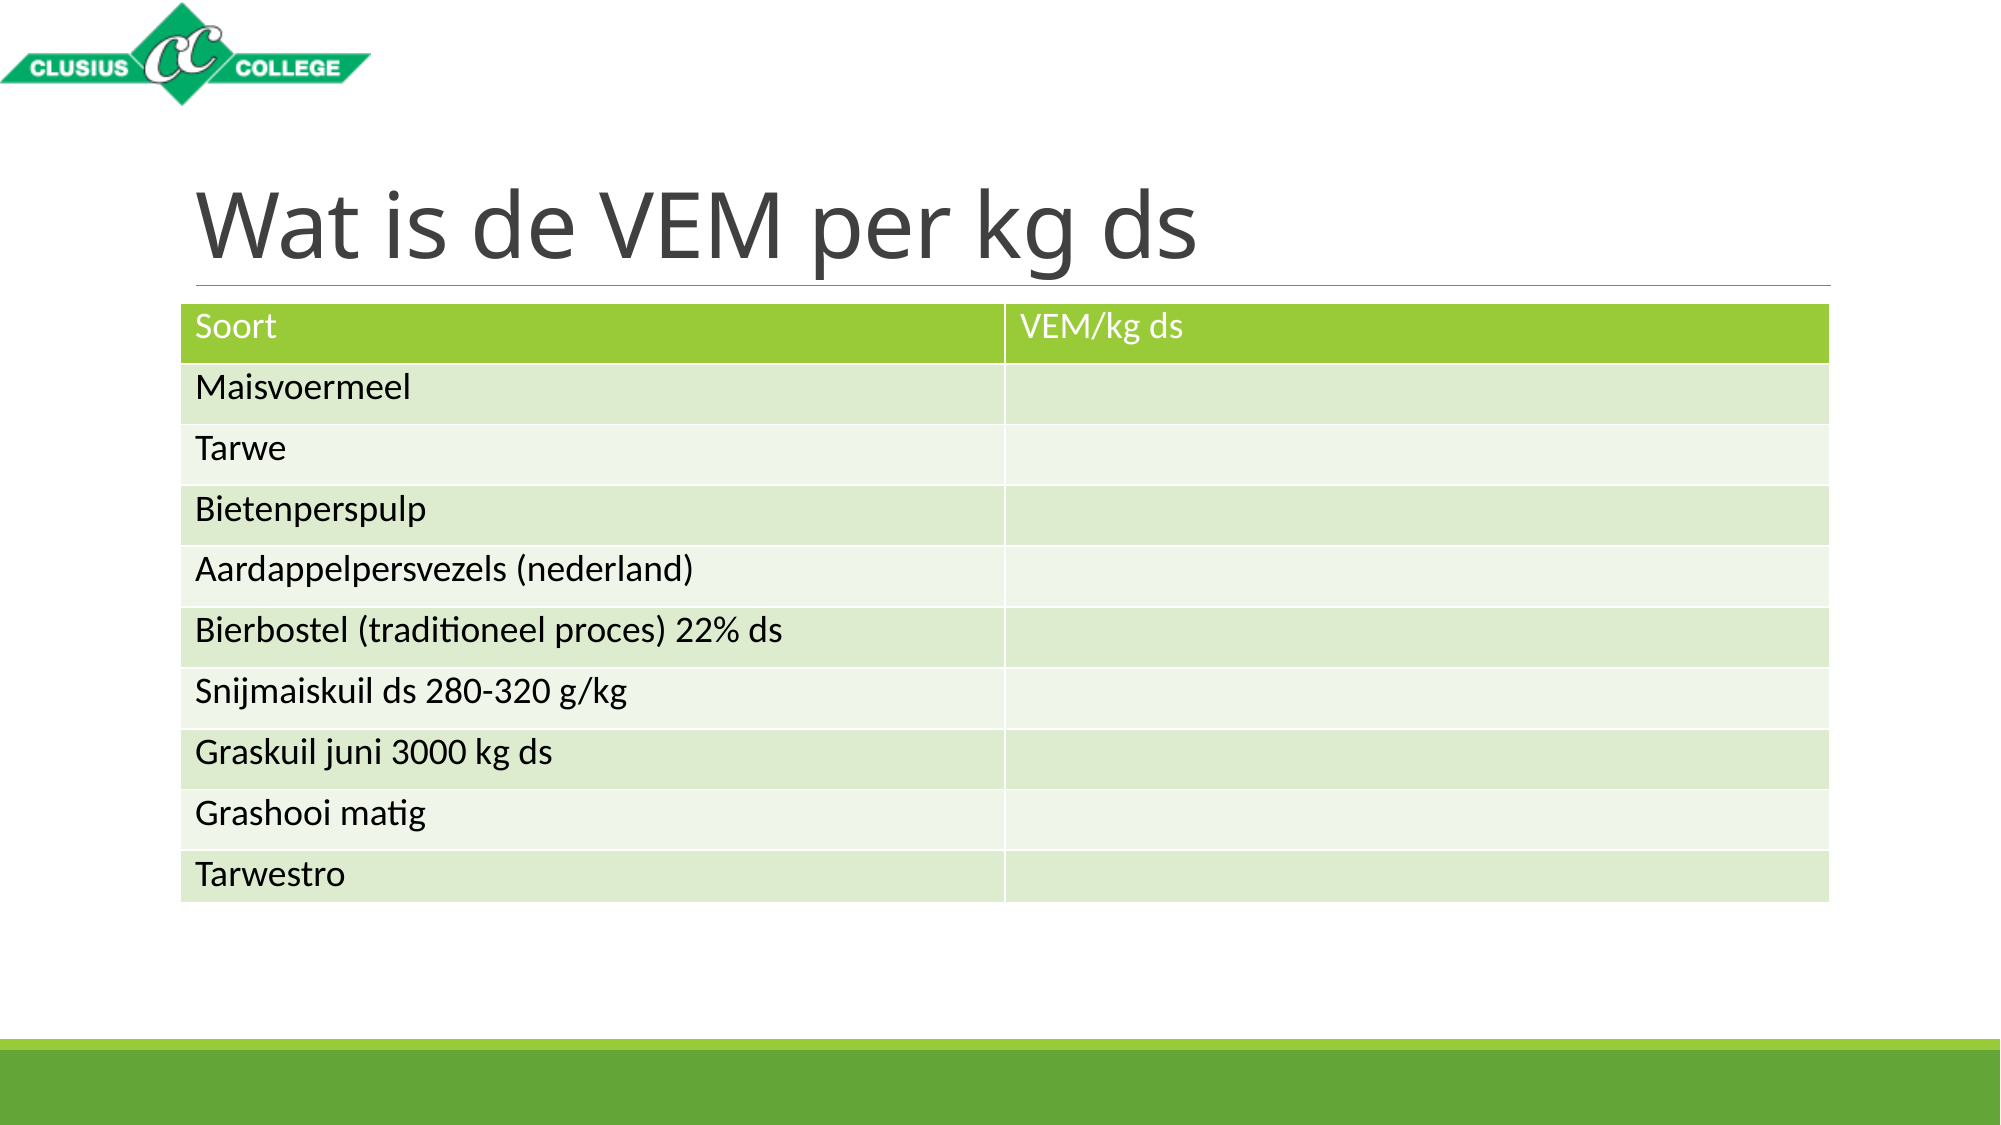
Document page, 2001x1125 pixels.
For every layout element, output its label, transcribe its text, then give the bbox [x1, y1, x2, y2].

table_cell Maisvoermeel [181, 365, 1004, 424]
table_cell Tarwestro [181, 851, 1004, 902]
table_header Soort [181, 304, 1004, 363]
table_cell [1006, 851, 1829, 902]
picture [0, 1, 371, 108]
table_cell [1006, 669, 1829, 728]
table_cell [1006, 486, 1829, 545]
table_cell [1006, 730, 1829, 789]
table_cell [1006, 547, 1829, 606]
table_cell Grashooi matig [181, 790, 1004, 849]
table_cell Snijmaiskuil ds 280-320 g/kg [181, 669, 1004, 728]
title Wat is de VEM per kg ds [180, 47, 1830, 285]
table_cell [1006, 790, 1829, 849]
table_cell [1006, 425, 1829, 484]
table_cell [1006, 608, 1829, 667]
table_header VEM/kg ds [1006, 304, 1829, 363]
table_cell Tarwe [181, 425, 1004, 484]
table_cell Bietenperspulp [181, 486, 1004, 545]
table_cell Bierbostel (traditioneel proces) 22% ds [181, 608, 1004, 667]
table_cell Aardappelpersvezels (nederland) [181, 547, 1004, 606]
table_cell [1006, 365, 1829, 424]
table_cell Graskuil juni 3000 kg ds [181, 730, 1004, 789]
